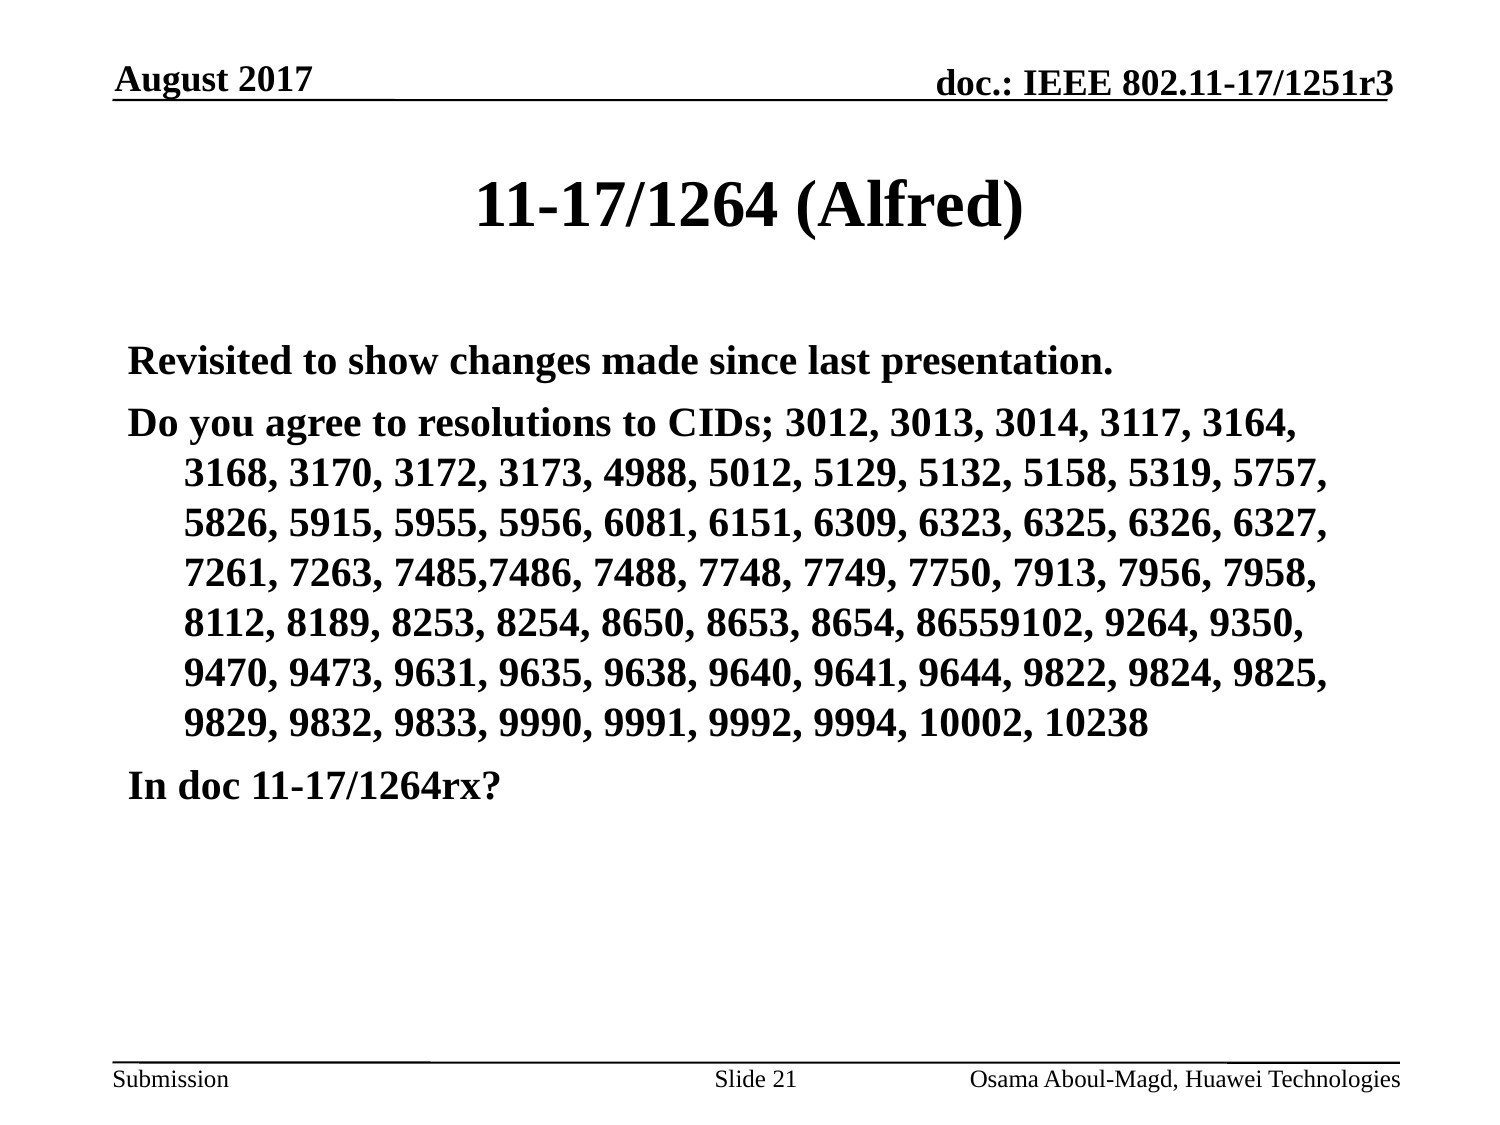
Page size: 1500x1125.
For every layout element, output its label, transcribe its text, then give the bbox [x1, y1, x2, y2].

title 11-17/1264 (Alfred) [112, 112, 1388, 288]
footer Osama Aboul-Magd, Huawei Technologies [878, 1061, 1402, 1093]
slide_number Slide 21 [712, 1061, 800, 1123]
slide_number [114, 54, 423, 100]
list Revisited to show changes made since last presentation. Do you agree to resolutions to CIDs; 3012, 3013, 3014, 3117, 3164, 3168, 3170, 3172, 3173, 4988, 5012, 5129, 5132, 5158, 5319, 5757, 5826, 5915, 5955, 5956, 6081, 6151, 6309, 6323, 6325, 6326, 6327, 7261, 7263, 7485,7486, 7488, 7748, 7749, 7750, 7913, 7956, 7958, 8112, 8189, 8253, 8254, 8650, 8653, 8654, 86559102, 9264, 9350, 9470, 9473, 9631, 9635, 9638, 9640, 9641, 9644, 9822, 9824, 9825, 9829, 9832, 9833, 9990, 9991, 9992, 9994, 10002, 10238 In doc 11-17/1264rx? [112, 324, 1388, 1000]
